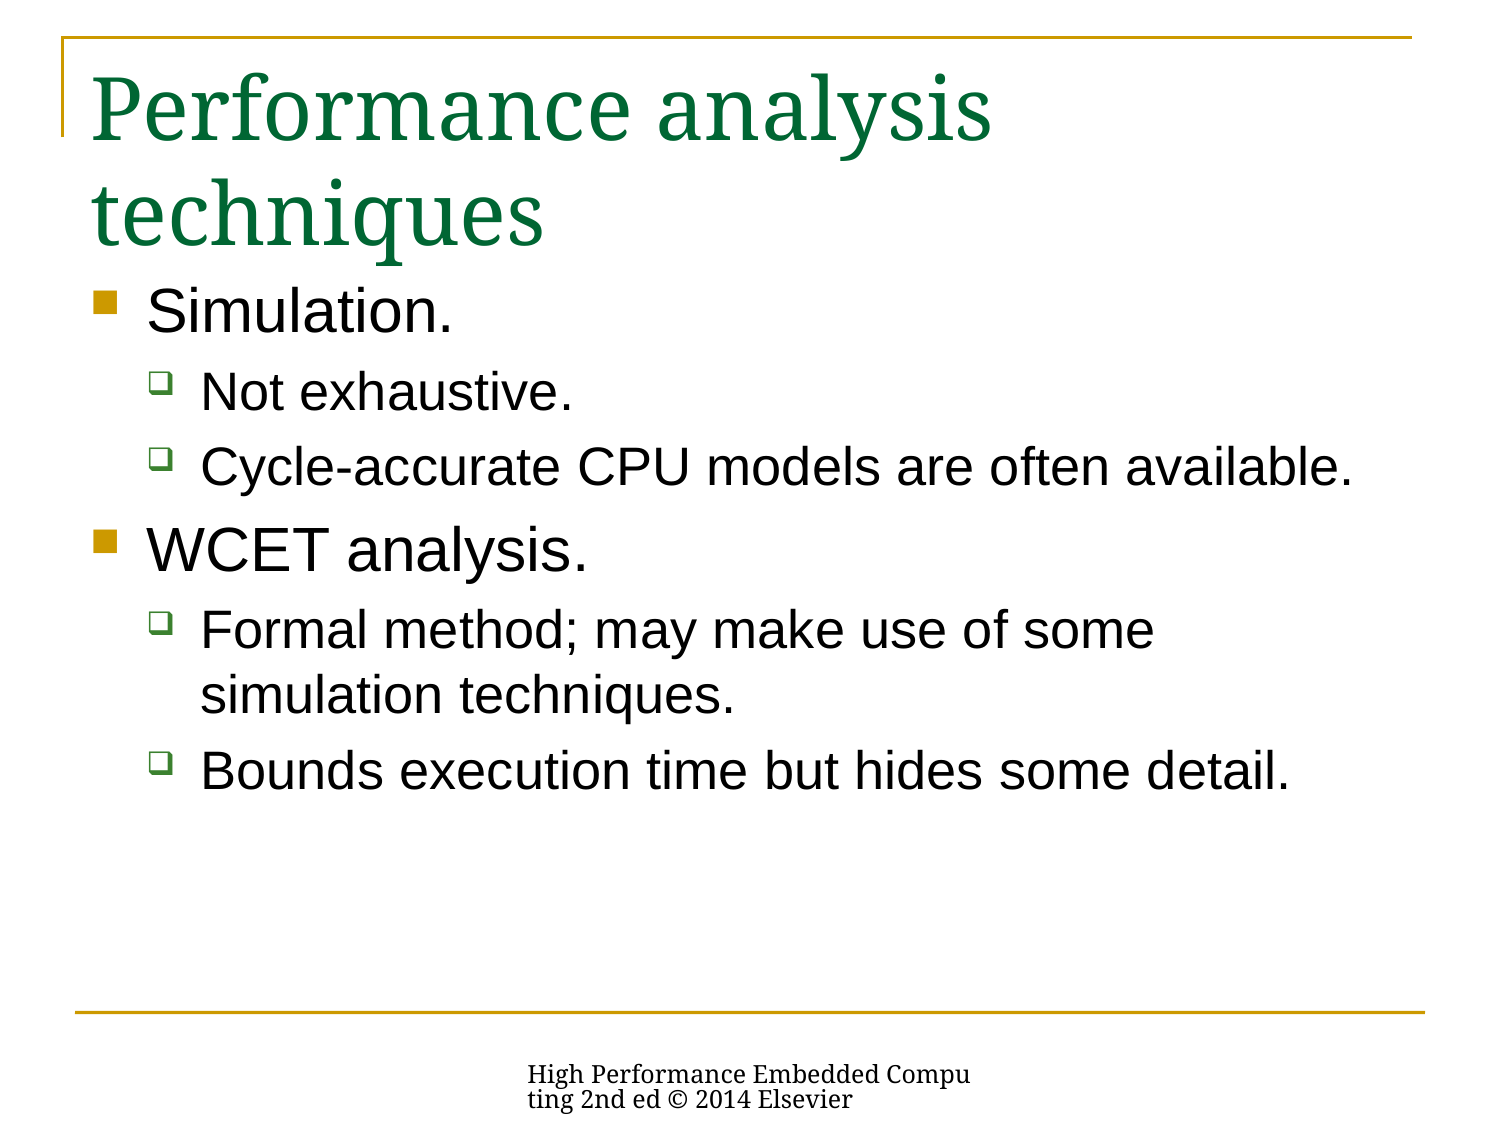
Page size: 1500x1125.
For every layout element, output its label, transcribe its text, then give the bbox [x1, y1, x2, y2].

footer High Performance Embedded Computing 2nd ed © 2014 Elsevier [512, 1025, 988, 1100]
list Simulation. Not exhaustive. Cycle-accurate CPU models are often available. WCET analysis. Formal method; may make use of some simulation techniques. Bounds execution time but hides some detail. [75, 262, 1425, 1006]
title Performance analysis techniques [75, 45, 1425, 233]
